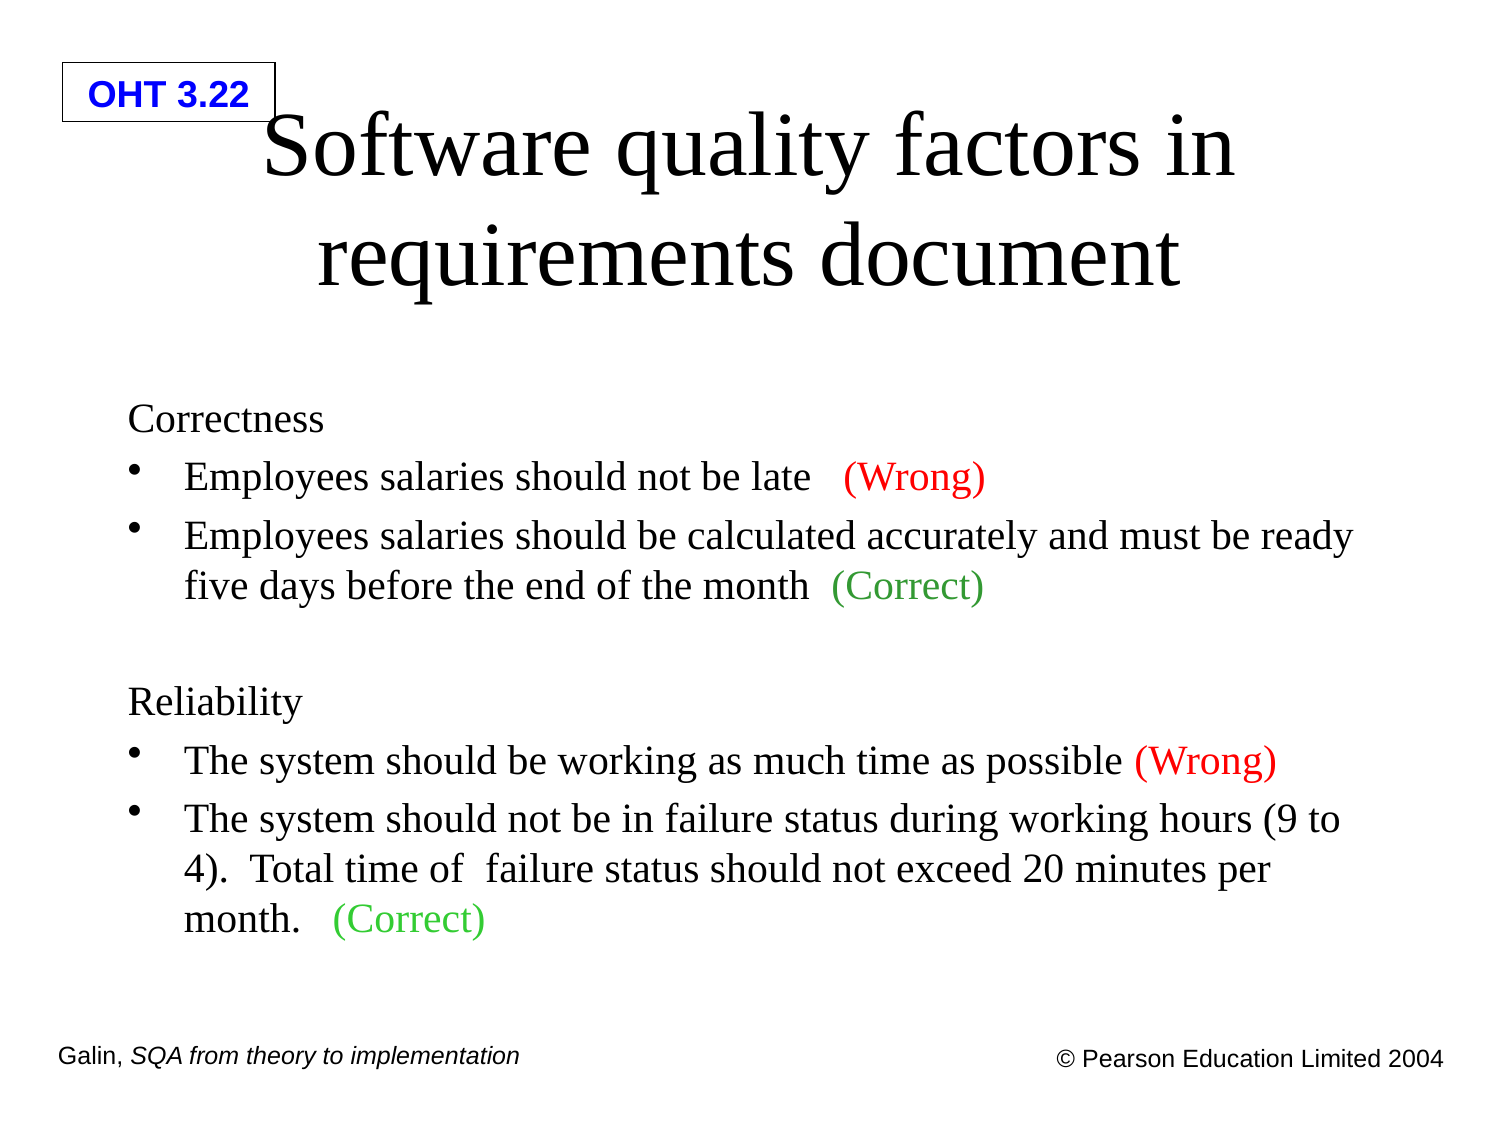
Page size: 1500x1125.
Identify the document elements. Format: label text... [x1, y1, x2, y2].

list Correctness Employees salaries should not be late (Wrong) Employees salaries should be calculated accurately and must be ready five days before the end of the month (Correct) Reliability The system should be working as much time as possible (Wrong) The system should not be in failure status during working hours (9 to 4). Total time of failure status should not exceed 20 minutes per month. (Correct) [112, 324, 1388, 1001]
title Software quality factors in requirements document [112, 99, 1388, 288]
